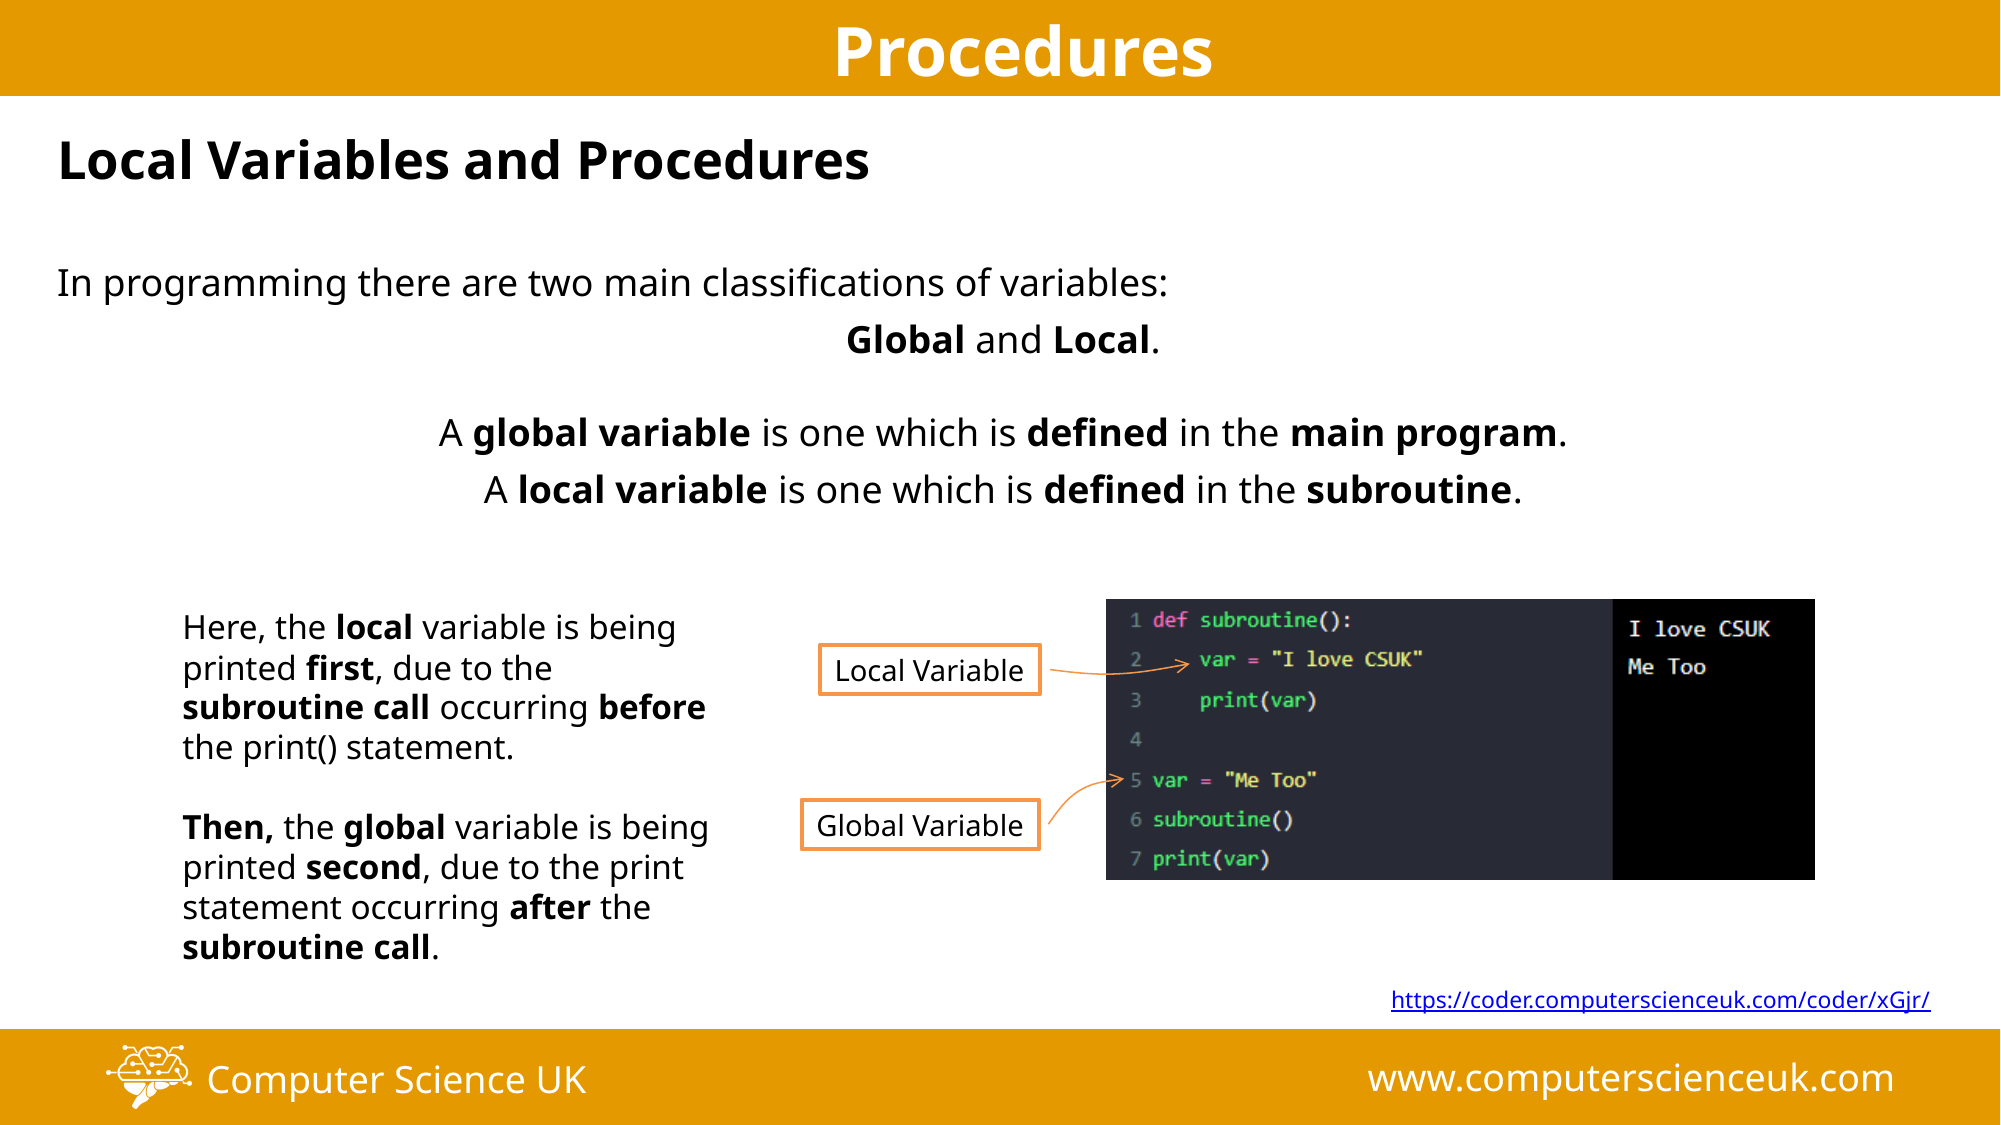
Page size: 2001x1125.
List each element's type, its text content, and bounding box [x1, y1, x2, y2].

text_box https://coder.computerscienceuk.com/coder/xGjr/ [1376, 978, 1946, 1025]
picture [1105, 599, 1815, 880]
picture [106, 1045, 192, 1109]
text_box Here, the local variable is being printed first, due to the subroutine call occurring before the print() statement. Then, the global variable is being printed second, due to the print statement occurring after the subroutine call. [167, 599, 751, 974]
text_box [1048, 782, 1100, 825]
text_box Global Variable [800, 798, 1041, 851]
title Procedures [325, 0, 1723, 100]
list Local Variables and Procedures In programming there are two main classifications of variables: Global and Local. A global variable is one which is defined in the main program. A local variable is one which is defined in the subroutine. [40, 118, 1967, 522]
text_box Local Variable [818, 643, 1042, 696]
text_box [1049, 667, 1100, 675]
